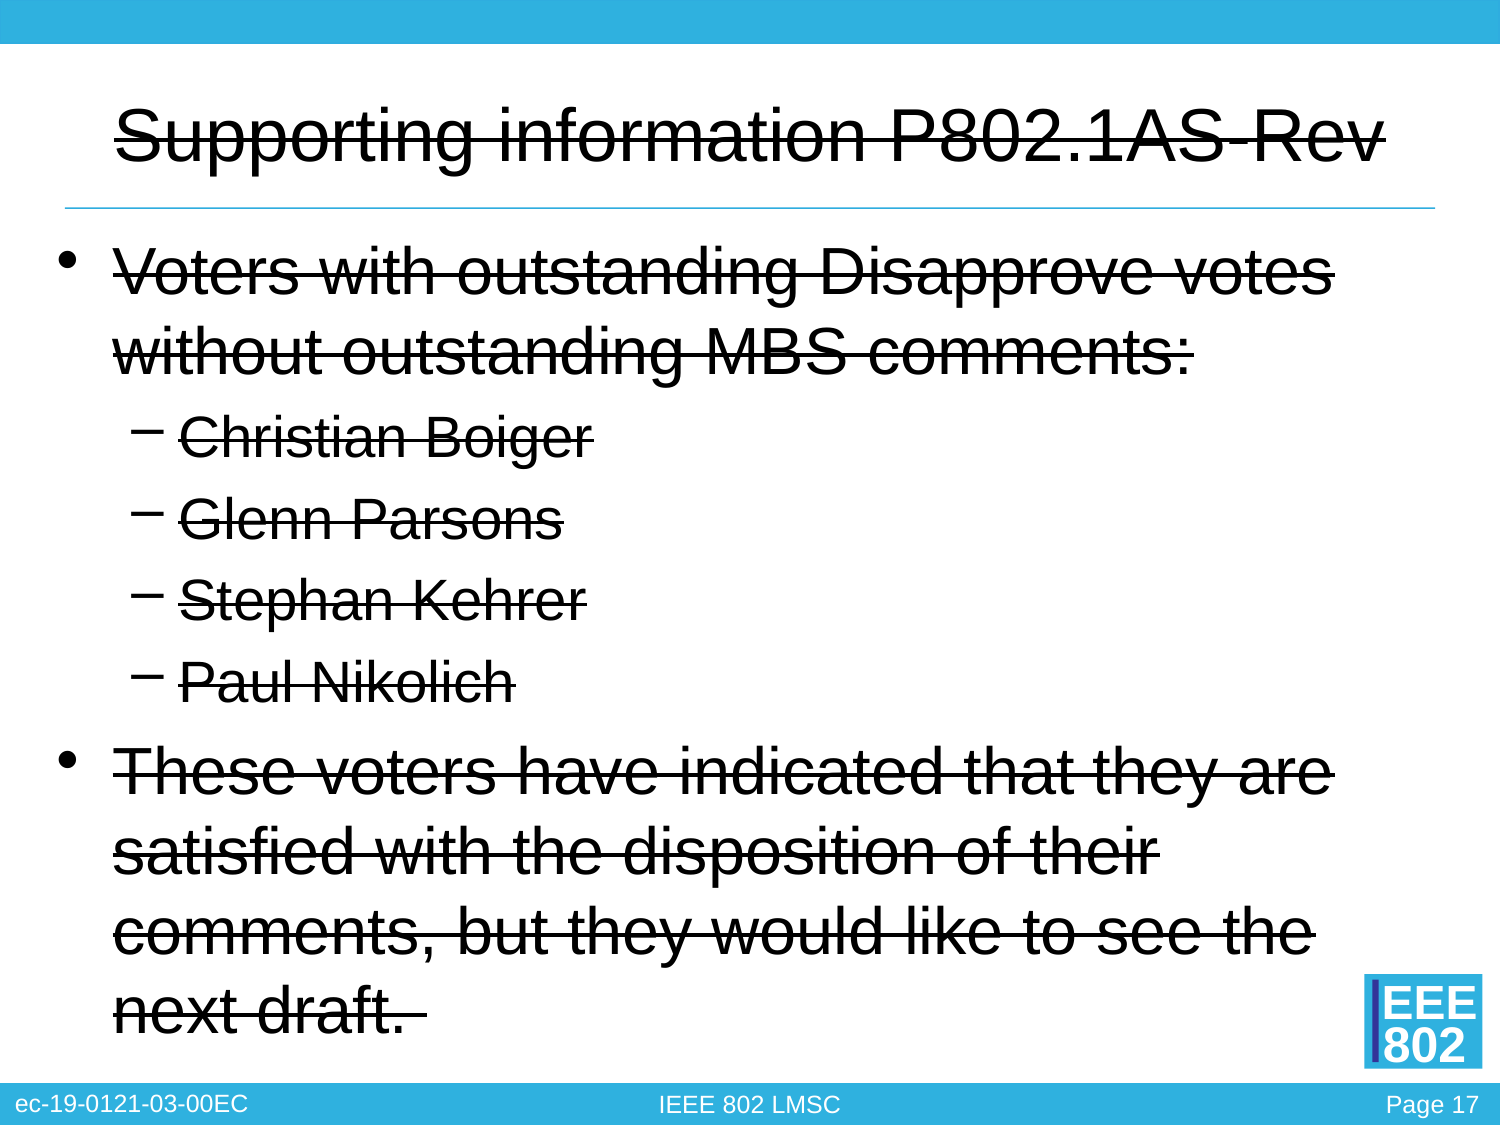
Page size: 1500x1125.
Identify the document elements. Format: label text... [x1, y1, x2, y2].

title Supporting information P802.1AS-Rev [75, 66, 1425, 197]
list Voters with outstanding Disapprove votes without outstanding MBS comments: Christian Boiger Glenn Parsons Stephan Kehrer Paul Nikolich These voters have indicated that they are satisfied with the disposition of their comments, but they would like to see the next draft. [41, 220, 1392, 963]
